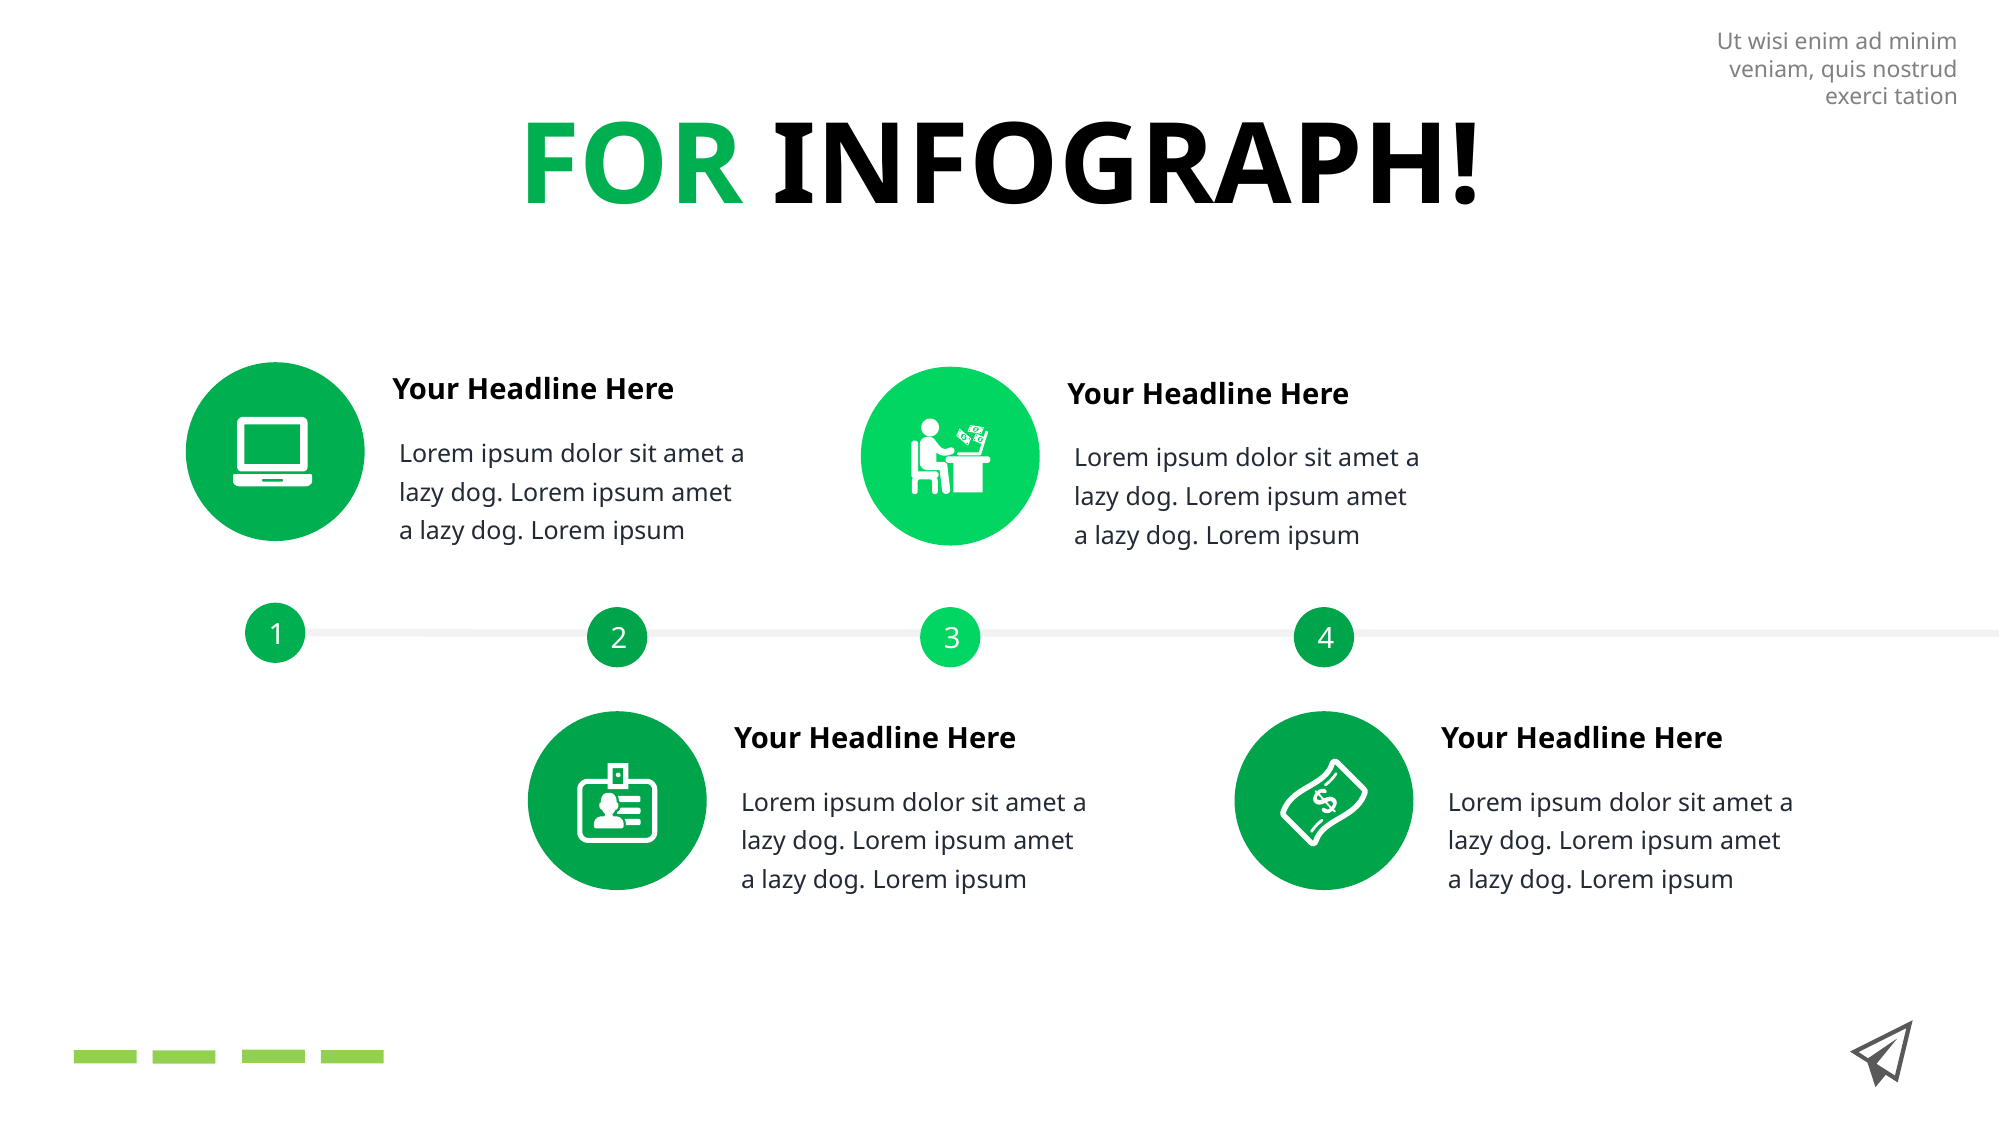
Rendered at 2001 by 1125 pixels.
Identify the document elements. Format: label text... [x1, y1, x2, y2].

text_box [526, 710, 708, 892]
text_box 2 [586, 606, 648, 632]
text_box [241, 1049, 306, 1064]
text_box [1233, 710, 1415, 892]
text_box Lorem ipsum dolor sit amet a lazy dog. Lorem ipsum amet a lazy dog. Lorem ipsum [1433, 769, 1814, 902]
text_box Your Headline Here [1426, 712, 1739, 762]
text_box [859, 365, 1041, 547]
text_box 3 [919, 606, 981, 632]
text_box Your Headline Here [1052, 367, 1365, 418]
text_box Ut wisi enim ad minim veniam, quis nostrud exerci tation [1664, 19, 1973, 117]
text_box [233, 416, 313, 487]
text_box [320, 1049, 385, 1064]
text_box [1280, 758, 1368, 847]
text_box Lorem ipsum dolor sit amet a lazy dog. Lorem ipsum amet a lazy dog. Lorem ipsum [726, 769, 1107, 902]
text_box 4 [1292, 634, 1356, 669]
text_box 1 [244, 601, 307, 664]
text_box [577, 763, 658, 843]
text_box Your Headline Here [719, 712, 1032, 762]
text_box [73, 1049, 138, 1064]
text_box [184, 361, 366, 543]
text_box Lorem ipsum dolor sit amet a lazy dog. Lorem ipsum amet a lazy dog. Lorem ipsum [384, 420, 766, 553]
text_box Lorem ipsum dolor sit amet a lazy dog. Lorem ipsum amet a lazy dog. Lorem ipsum [1059, 425, 1441, 557]
text_box FOR INFOGRAPH! [466, 83, 1533, 233]
text_box 2 [586, 634, 649, 669]
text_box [911, 418, 991, 495]
text_box 4 [1293, 606, 1355, 632]
text_box Your Headline Here [377, 363, 690, 413]
text_box [1850, 1020, 1913, 1088]
text_box 3 [919, 634, 982, 669]
text_box [152, 1049, 216, 1065]
